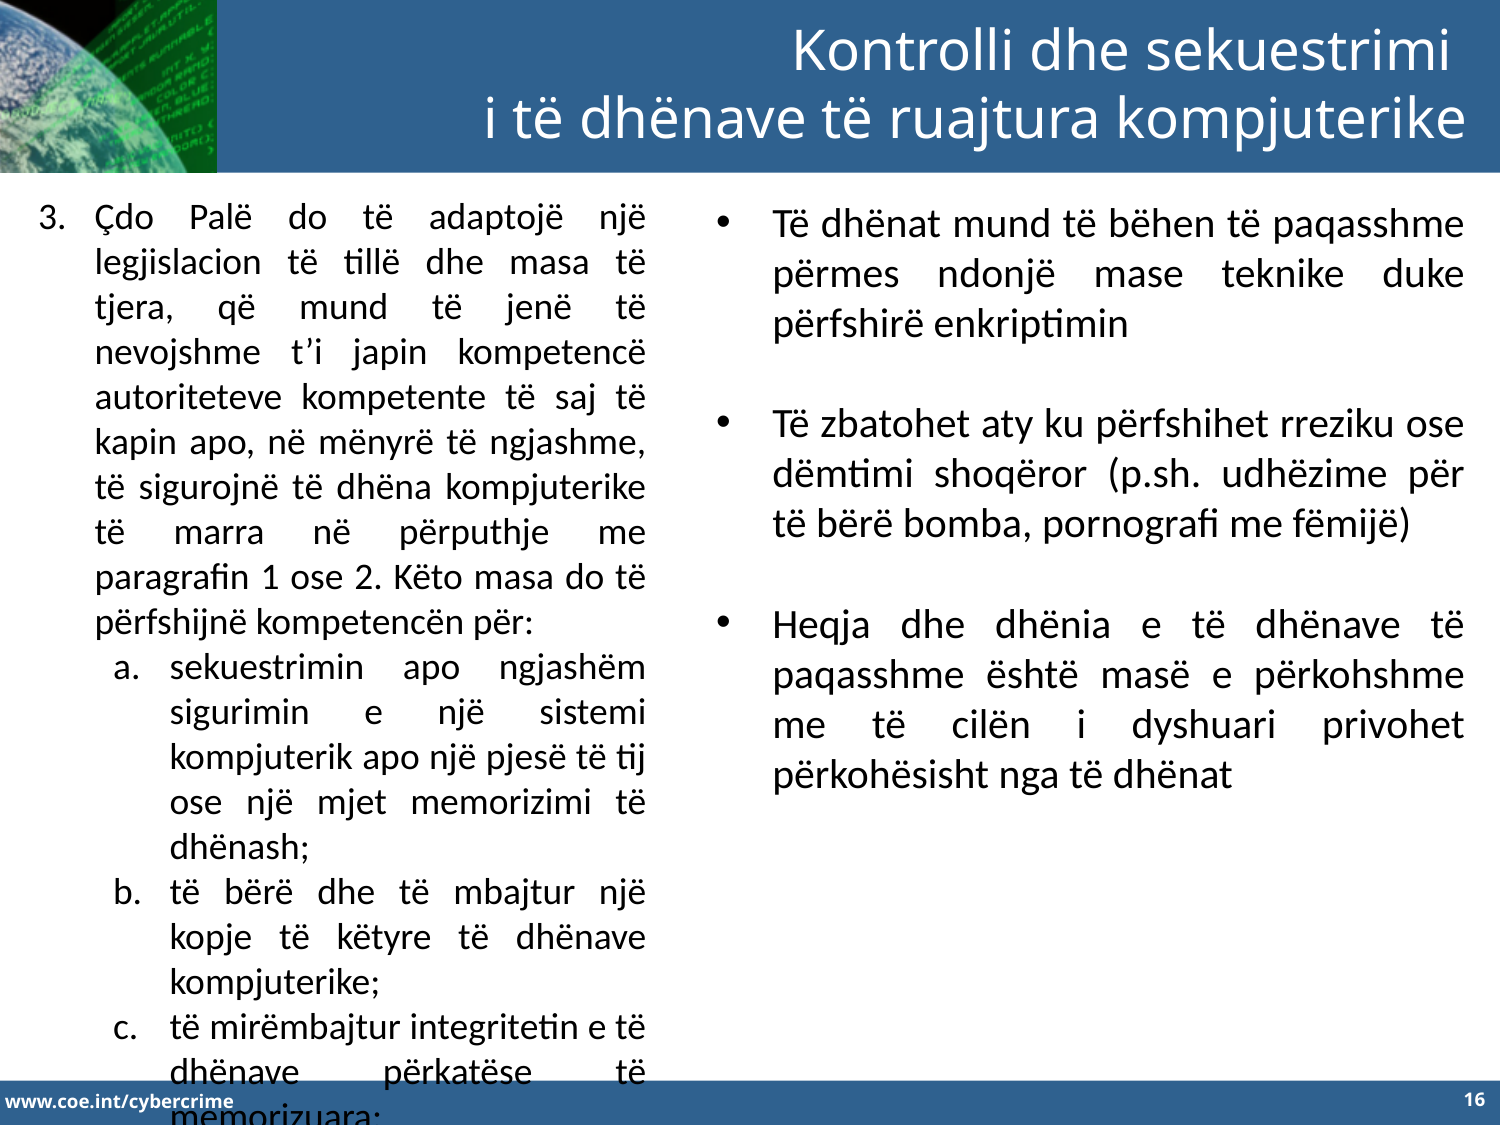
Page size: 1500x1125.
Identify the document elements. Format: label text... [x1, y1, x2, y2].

text_box Çdo Palë do të adaptojë një legjislacion të tillë dhe masa të tjera, që mund të jenë të nevojshme t’i japin kompetencë autoriteteve kompetente të saj të kapin apo, në mënyrë të ngjashme, të sigurojnë të dhëna kompjuterike të marra në përputhje me paragrafin 1 ose 2. Këto masa do të përfshijnë kompetencën për: sekuestrimin apo ngjashëm sigurimin e një sistemi kompjuterik apo një pjesë të tij ose një mjet memorizimi të dhënash; të bërë dhe të mbajtur një kopje të këtyre të dhënave kompjuterike; të mirëmbajtur integritetin e të dhënave përkatëse të memorizuara; të bërë të paqasshme apo t’i heqë këto të dhëna kompjuterike nga sistemet kompjuterike në të cilat ka qasje. [23, 184, 662, 1125]
picture [0, 0, 217, 173]
text_box Të dhënat mund të bëhen të paqasshme përmes ndonjë mase teknike duke përfshirë enkriptimin Të zbatohet aty ku përfshihet rreziku ose dëmtimi shoqëror (p.sh. udhëzime për të bërë bomba, pornografi me fëmijë) Heqja dhe dhënia e të dhënave të paqasshme është masë e përkohshme me të cilën i dyshuari privohet përkohësisht nga të dhënat [701, 188, 1480, 804]
text_box Kontrolli dhe sekuestrimi i të dhënave të ruajtura kompjuterike [230, 7, 1483, 157]
